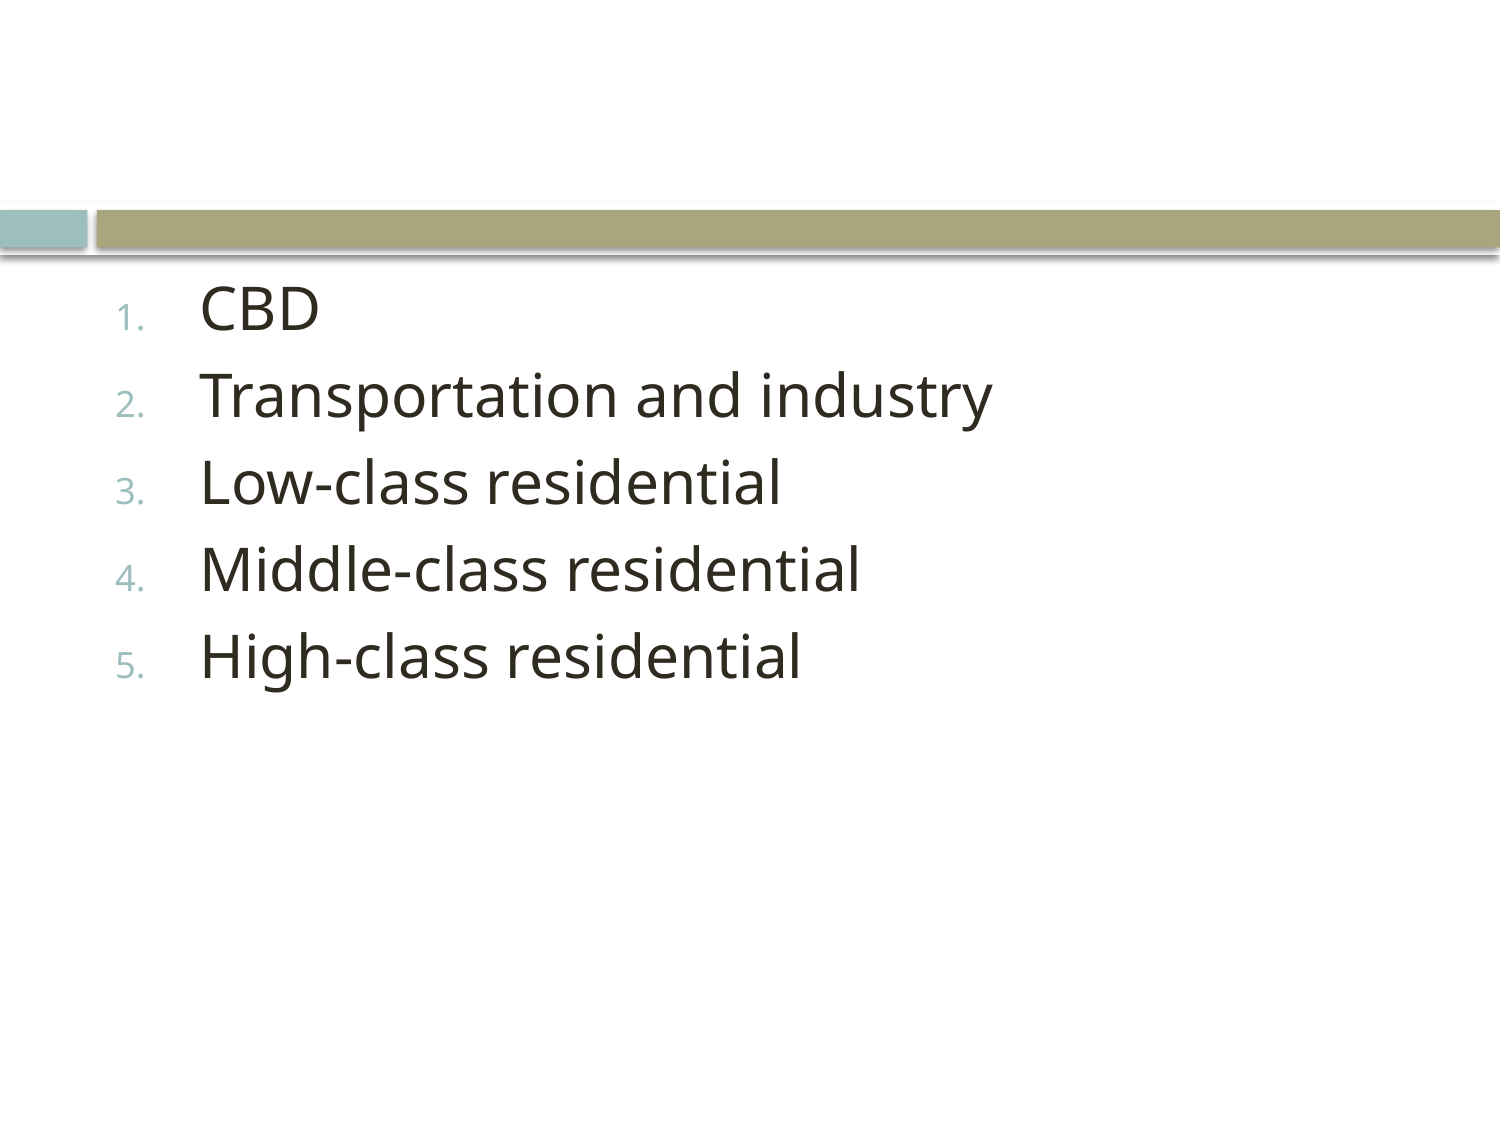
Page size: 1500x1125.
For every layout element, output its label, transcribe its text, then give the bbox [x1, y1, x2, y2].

list CBD Transportation and industry Low-class residential Middle-class residential High-class residential [100, 262, 1438, 1000]
